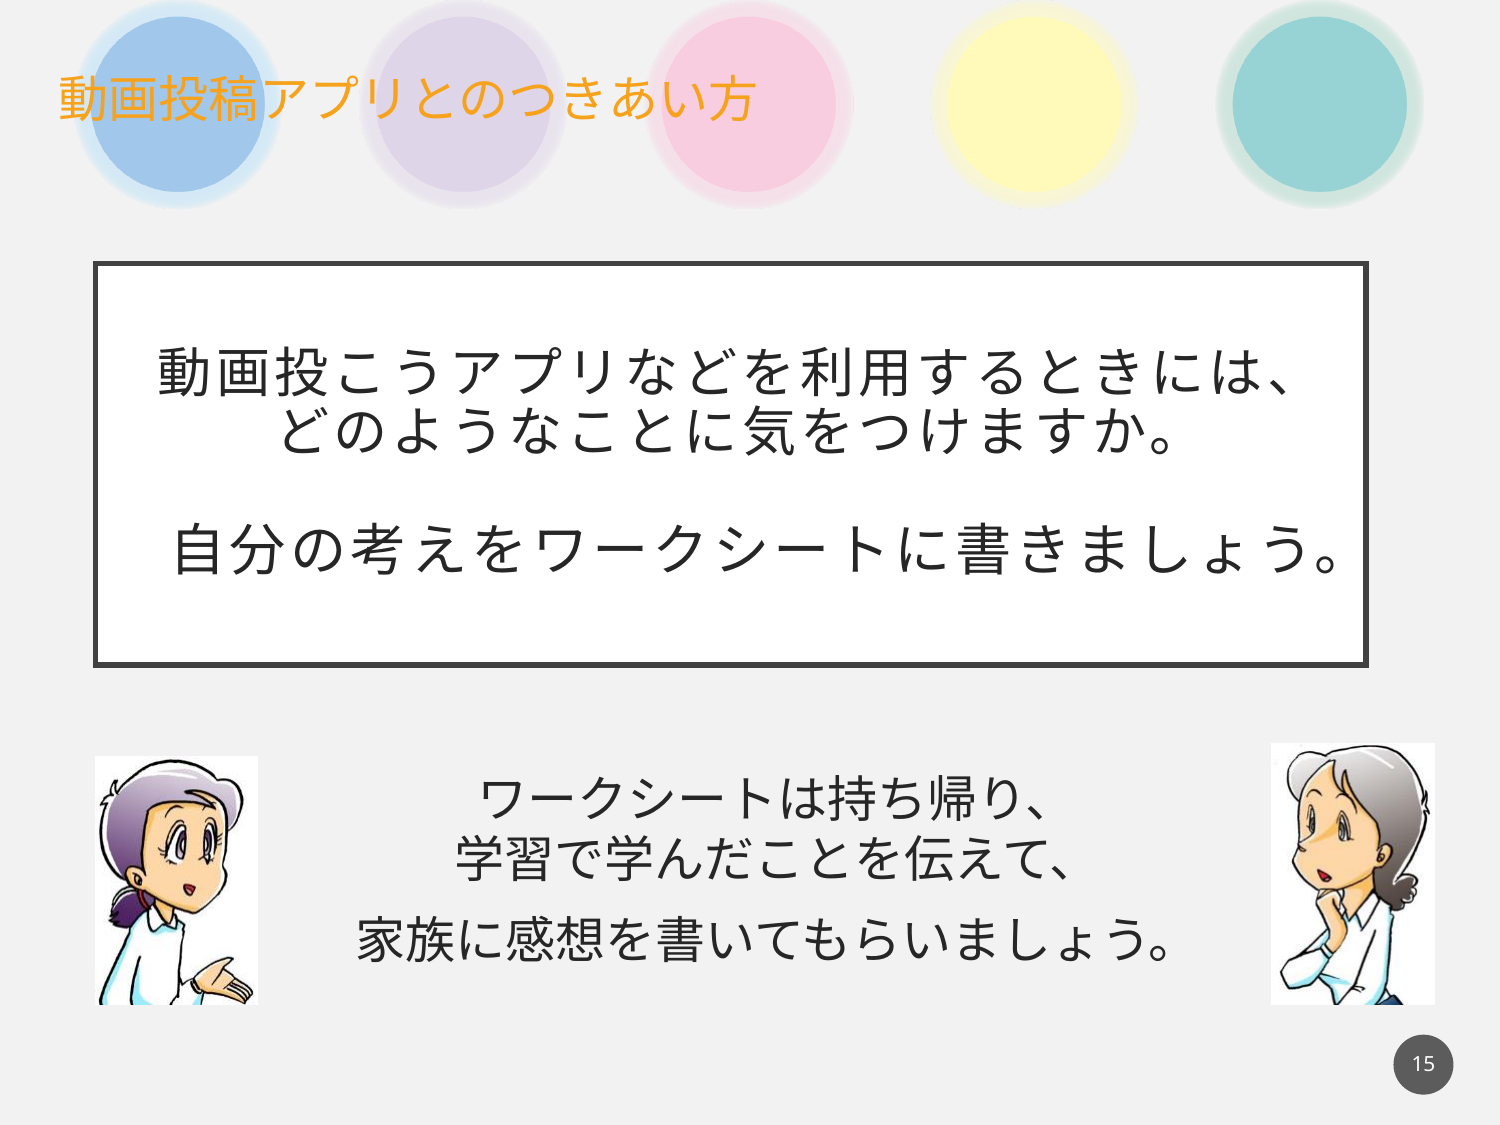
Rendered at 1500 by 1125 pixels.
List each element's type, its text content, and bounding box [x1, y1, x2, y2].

title 動画投こうアプリなどを利用するときには、 どのようなことに気をつけますか。 自分の考えをワークシートに書きましょう。 [93, 261, 1369, 668]
picture [73, 0, 1424, 209]
picture [95, 756, 258, 1005]
slide_number 15 [1393, 1034, 1454, 1095]
list ワークシートは持ち帰り、 学習で学んだことを伝えて、 家族に感想を書いてもらいましょう。 [326, 760, 1227, 1001]
picture [1271, 743, 1435, 1005]
